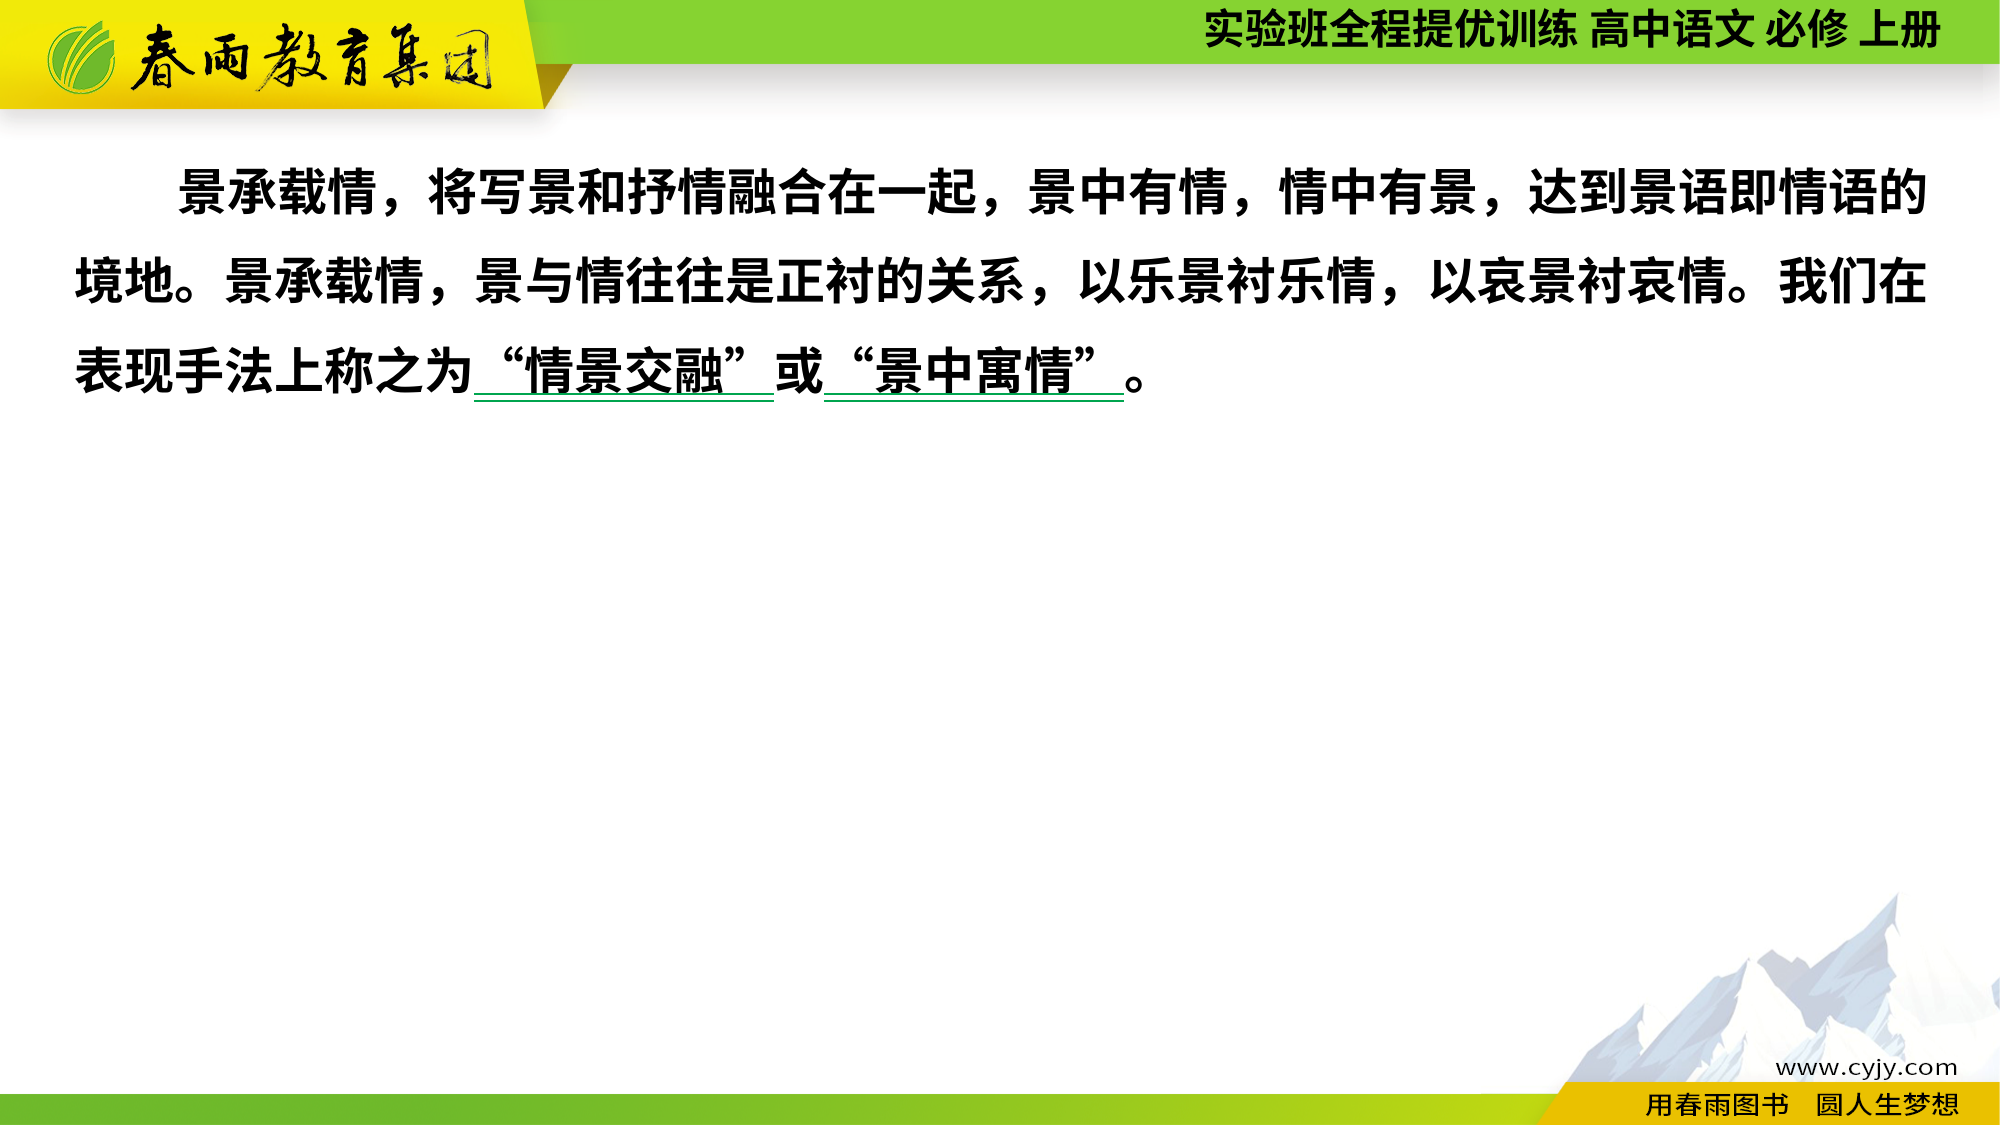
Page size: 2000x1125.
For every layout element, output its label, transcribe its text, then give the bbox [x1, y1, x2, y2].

list 景承载情，将写景和抒情融合在一起，景中有情，情中有景，达到景语即情语的境地。景承载情，景与情往往是正衬的关系，以乐景衬乐情，以哀景衬哀情。我们在表现手法上称之为“情景交融”或“景中寓情”。 [59, 122, 1944, 399]
picture [0, 0, 2000, 1125]
